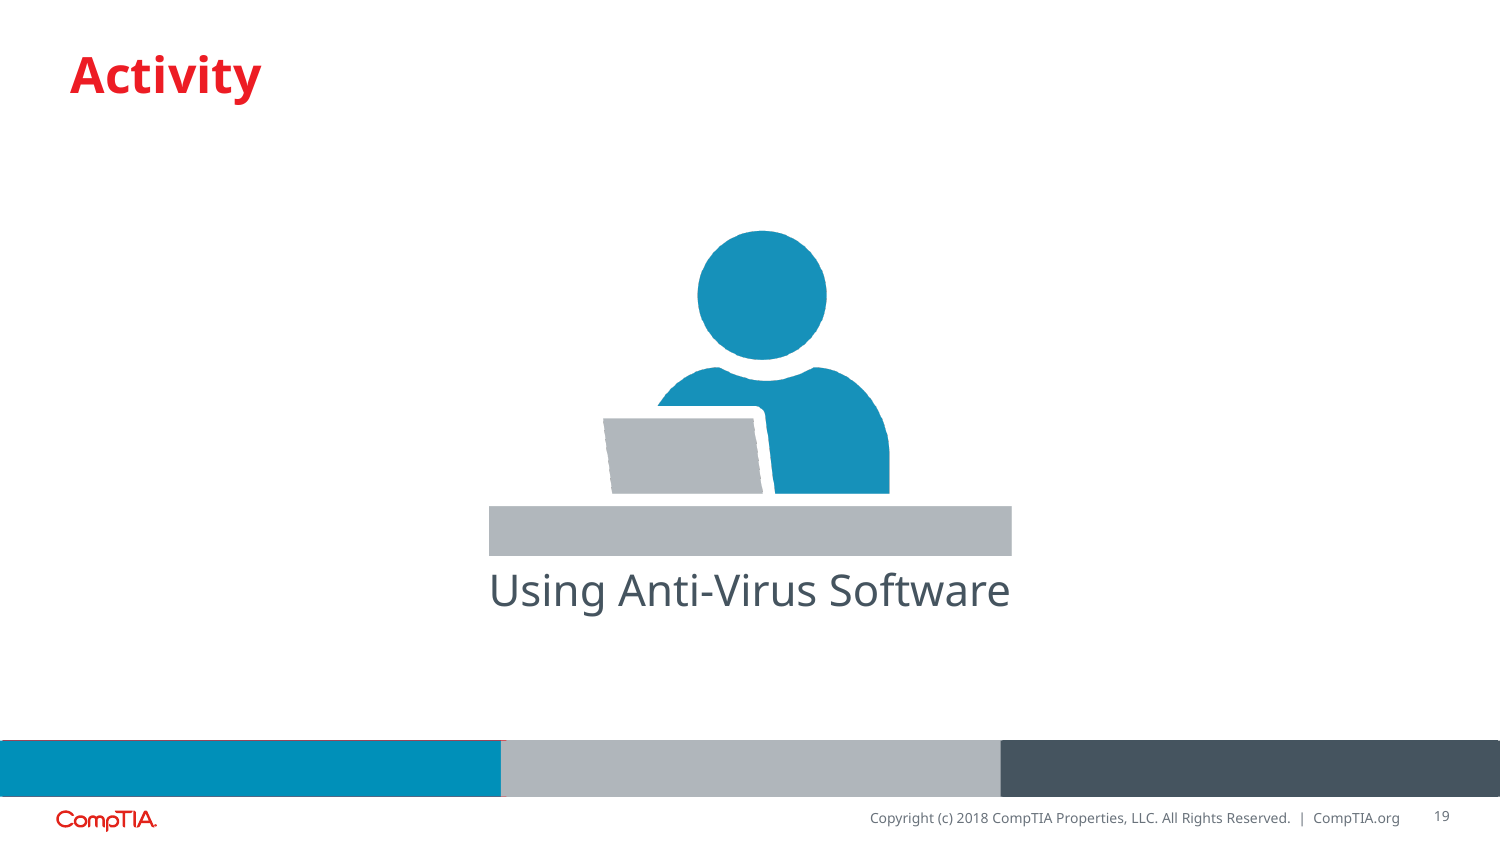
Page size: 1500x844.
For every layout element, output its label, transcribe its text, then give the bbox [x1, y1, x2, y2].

picture [488, 230, 1012, 555]
slide_number 19 [1407, 800, 1450, 835]
list Using Anti-Virus Software [93, 555, 1407, 631]
